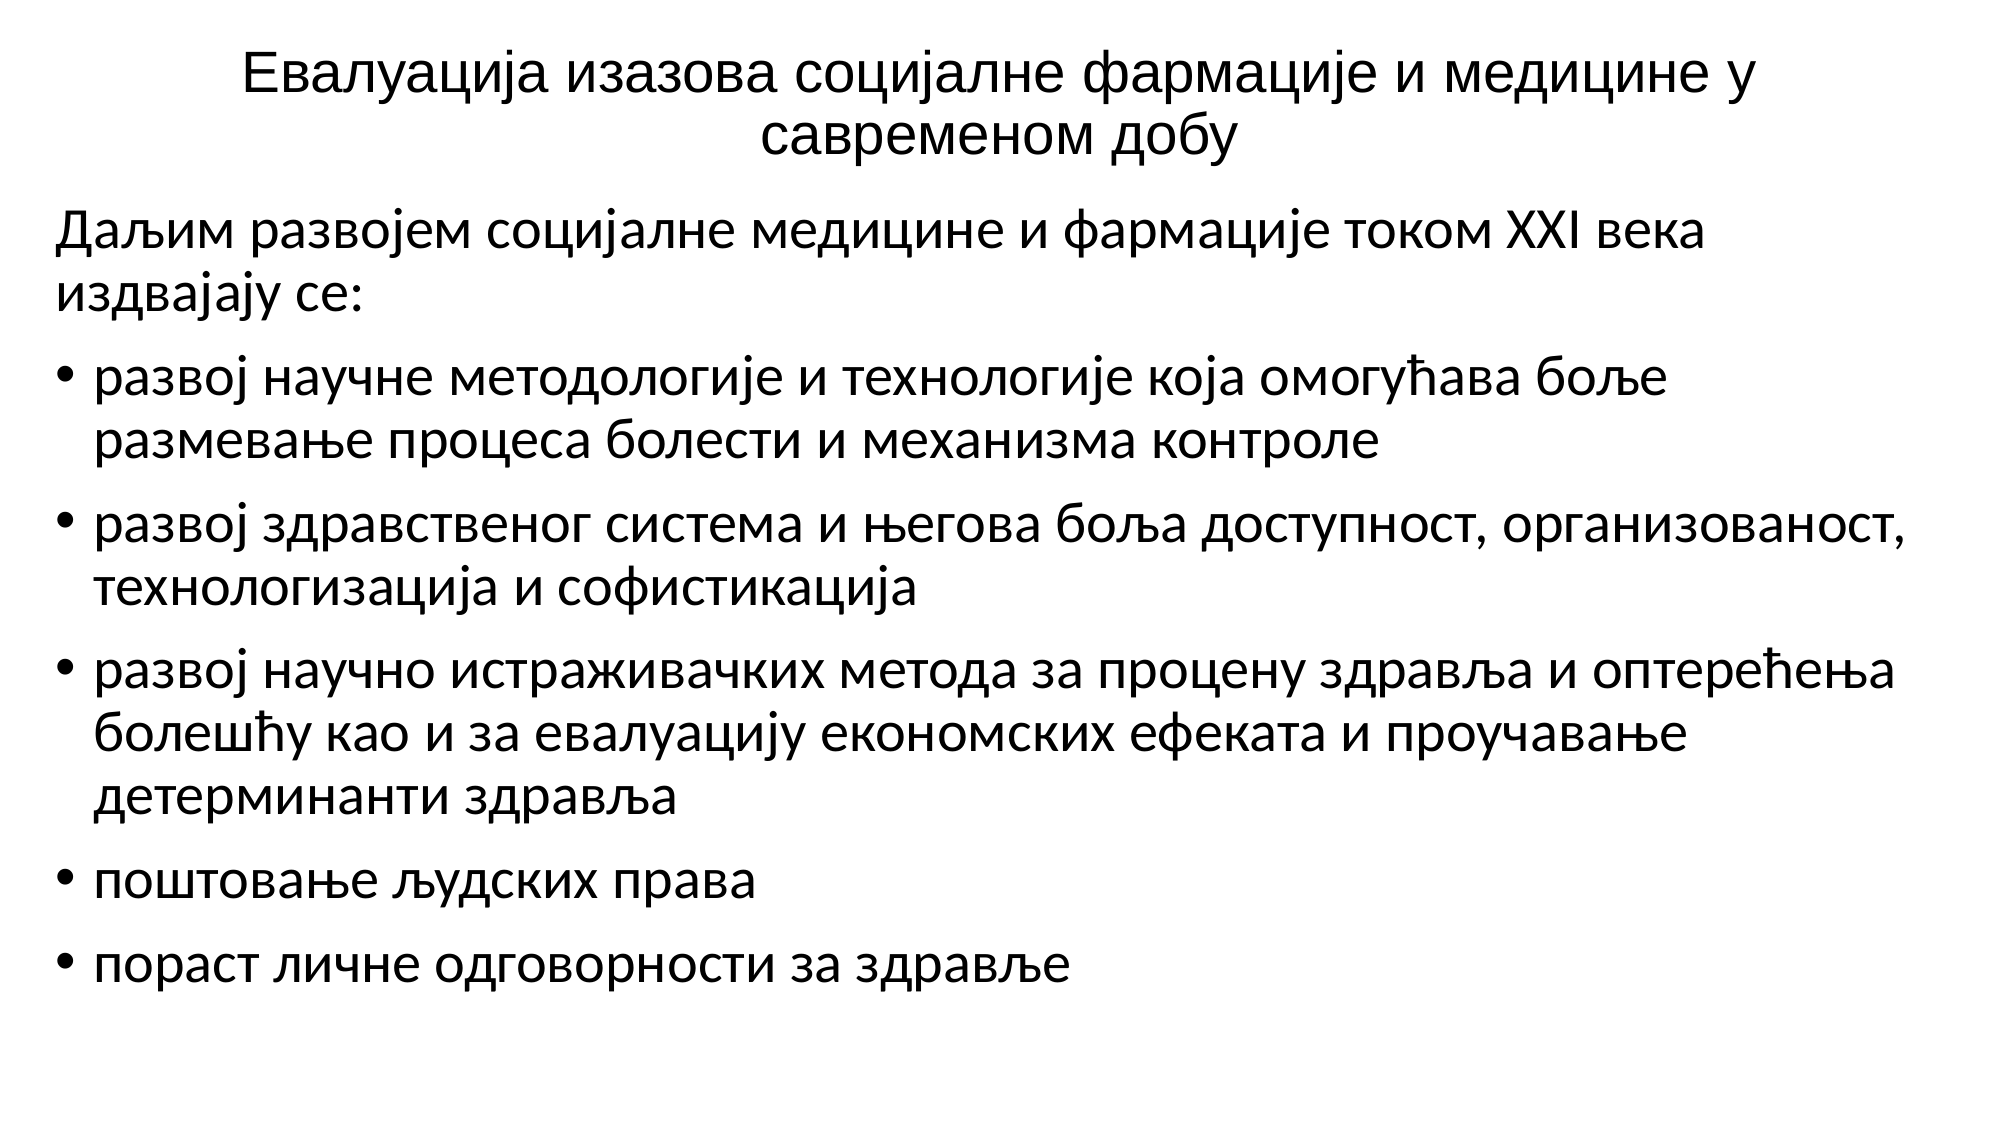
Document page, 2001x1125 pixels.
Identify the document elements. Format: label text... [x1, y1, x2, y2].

list Даљим развојем социјалне медицине и фармације током XXI века издвајају се: развој научне методологије и технологије која омогућава боље размевање процеса болести и механизма контроле развој здравственог система и његова боља доступност, организованост, технологизација и софистикација развој научно истраживачких метода за процену здравља и оптерећења болешћу као и за евалуацију економских ефеката и проучавање детерминанти здравља поштовање људских права пораст личне одговорности за здравље [40, 190, 1947, 1095]
title Евалуација изазова социјалне фармације и медицине у савременом добу [137, 25, 1863, 184]
